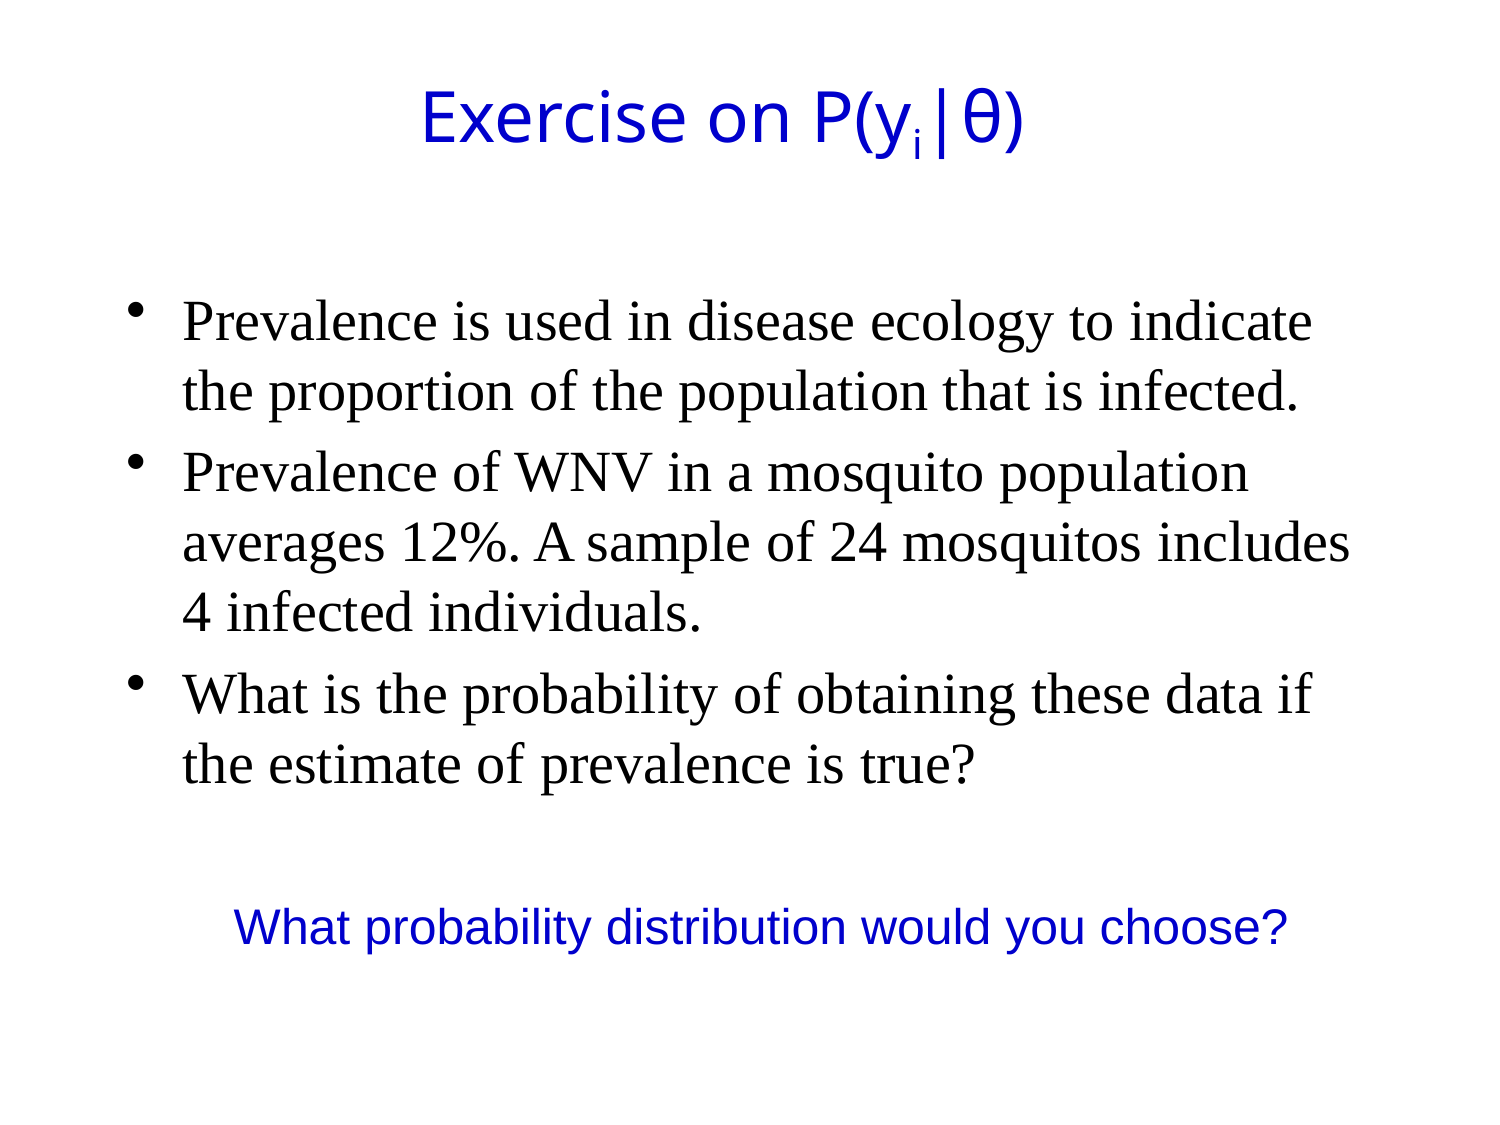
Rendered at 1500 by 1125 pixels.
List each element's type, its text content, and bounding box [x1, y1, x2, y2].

text_box What probability distribution would you choose? [218, 887, 1304, 963]
list Prevalence is used in disease ecology to indicate the proportion of the population that is infected. Prevalence of WNV in a mosquito population averages 12%. A sample of 24 mosquitos includes 4 infected individuals. What is the probability of obtaining these data if the estimate of prevalence is true? [111, 274, 1380, 951]
title Exercise on P(yi|θ) [149, 56, 1295, 176]
